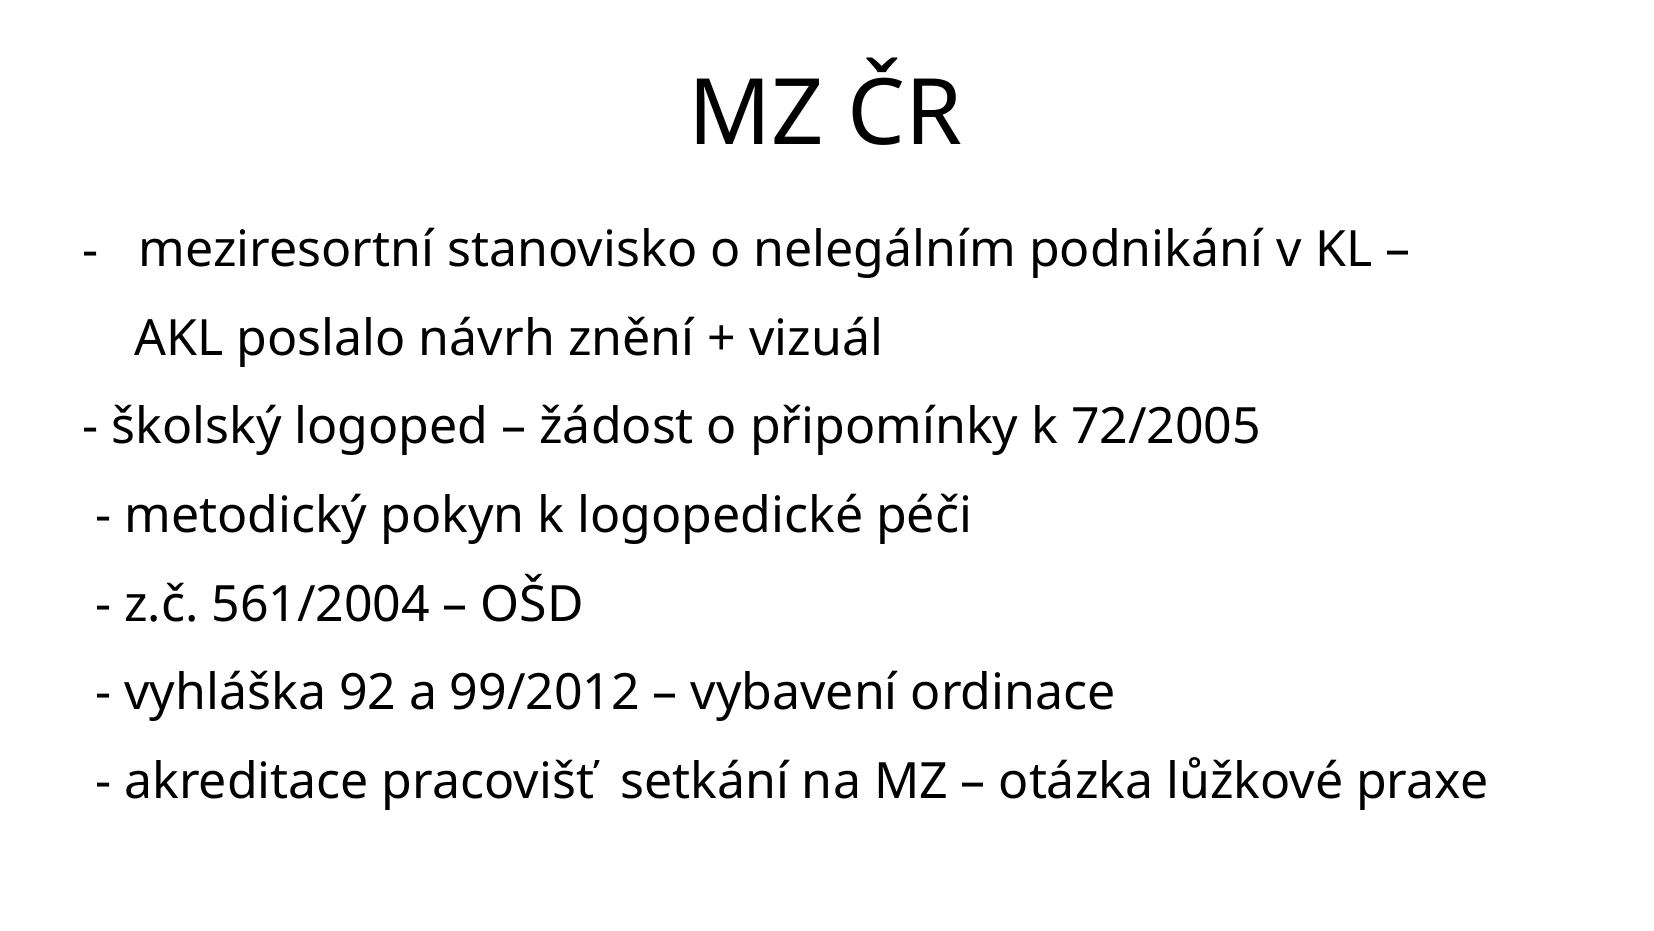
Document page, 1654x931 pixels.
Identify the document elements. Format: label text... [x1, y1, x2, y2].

text_box [82, 177, 1571, 757]
title MZ ČR [82, 36, 1569, 191]
list meziresortní stanovisko o nelegálním podnikání v KL – AKL poslalo návrh znění + vizuál - školský logoped – žádost o připomínky k 72/2005 - metodický pokyn k logopedické péči - z.č. 561/2004 – OŠD - vyhláška 92 a 99/2012 – vybavení ordinace - akreditace pracovišť setkání na MZ – otázka lůžkové praxe [82, 217, 1569, 830]
